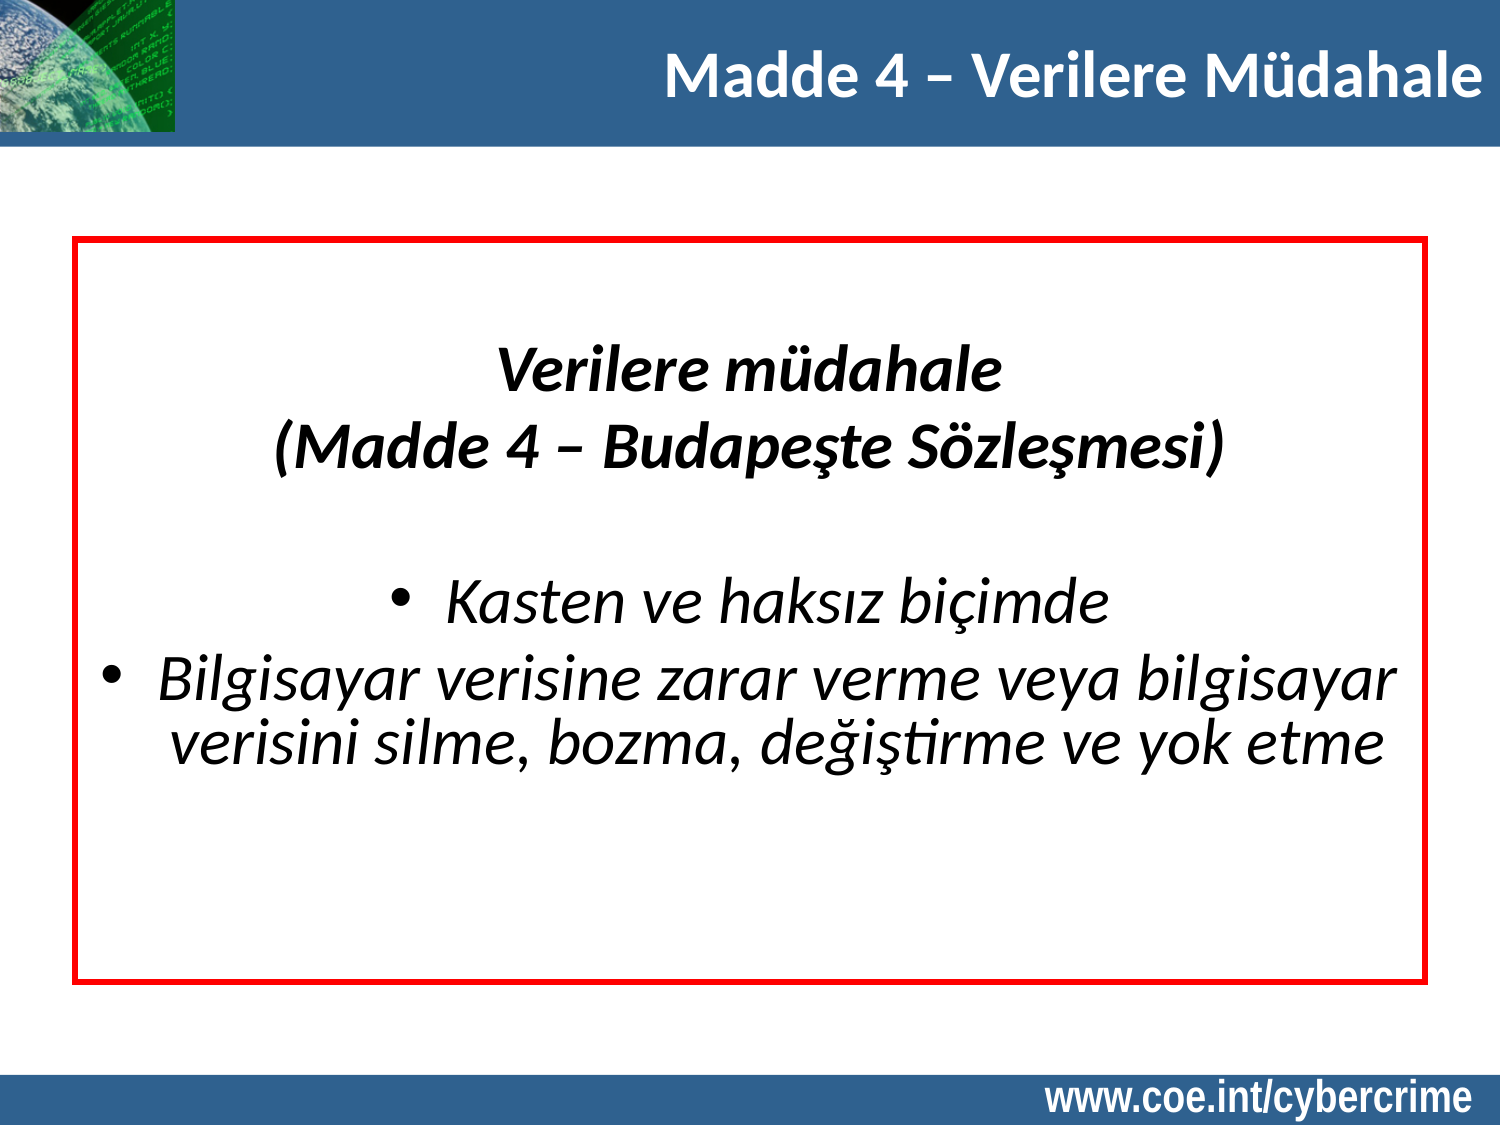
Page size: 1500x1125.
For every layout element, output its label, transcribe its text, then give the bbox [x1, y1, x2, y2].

text_box Verilere müdahale (Madde 4 – Budapeşte Sözleşmesi) Kasten ve haksız biçimde Bilgisayar verisine zarar verme veya bilgisayar verisini silme, bozma, değiştirme ve yok etme [74, 239, 1425, 982]
picture [0, 0, 175, 132]
text_box www.coe.int/cybercrime [1030, 1059, 1500, 1125]
text_box [0, 1073, 1030, 1125]
text_box Madde 4 – Verilere Müdahale [0, 0, 1500, 149]
